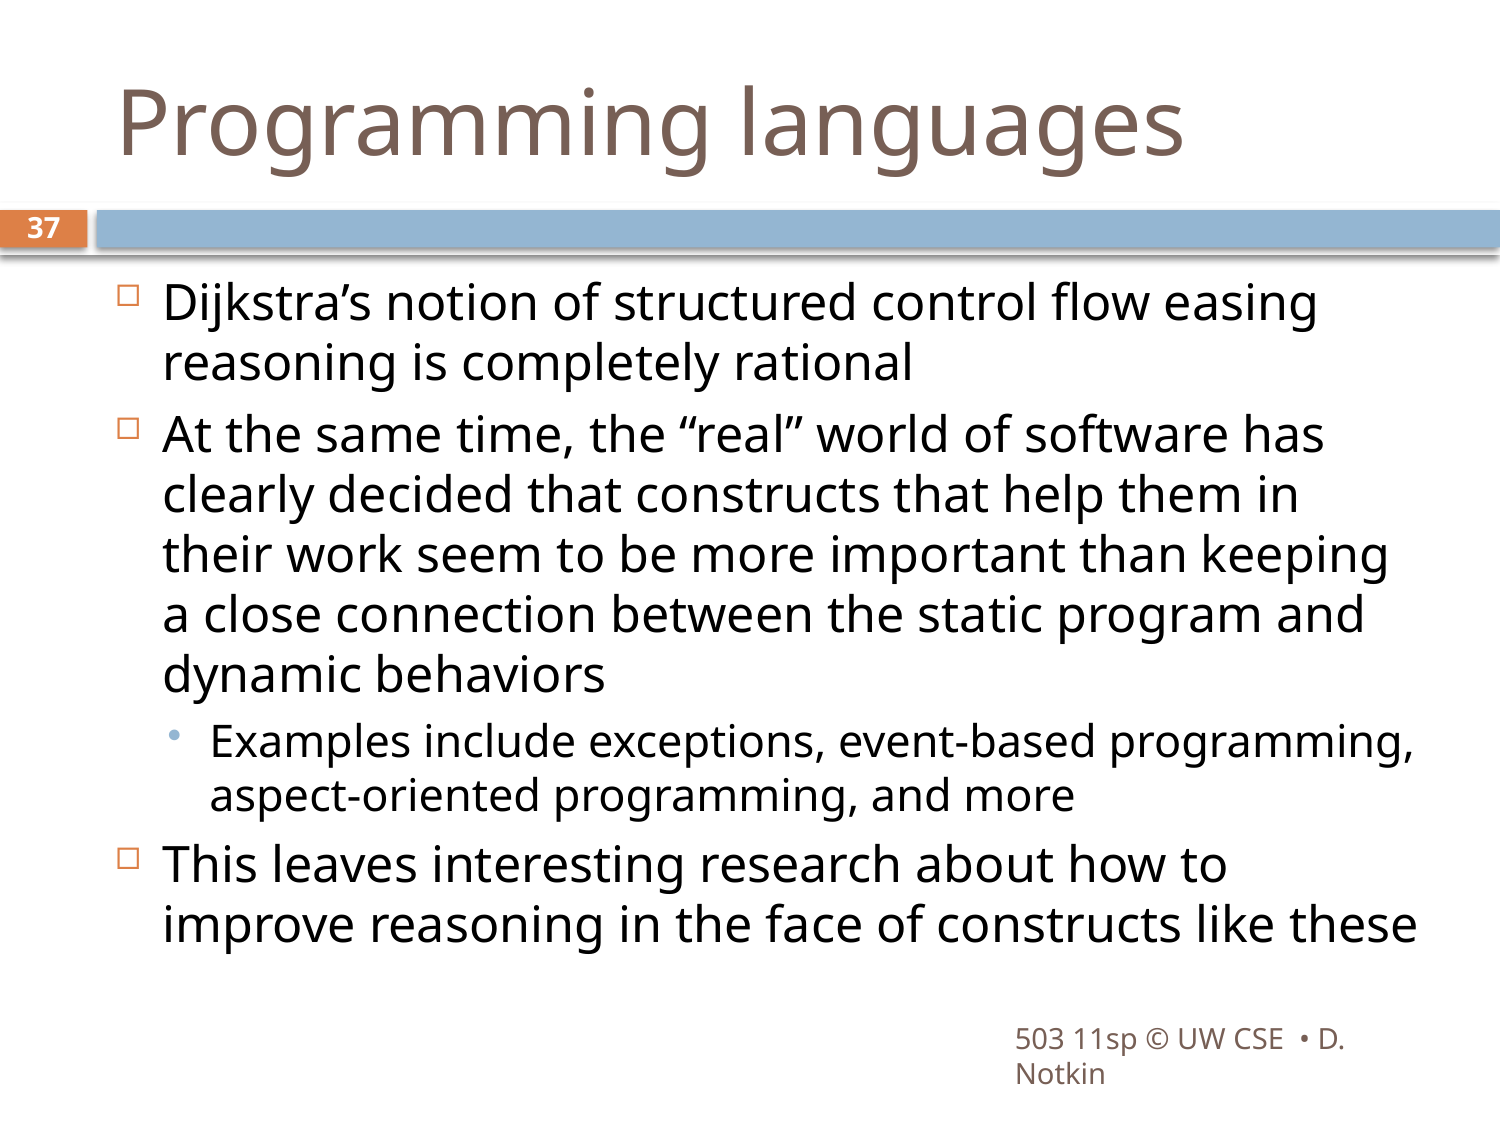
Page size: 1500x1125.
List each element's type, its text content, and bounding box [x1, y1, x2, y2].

title Programming languages [100, 37, 1438, 200]
list Dijkstra’s notion of structured control flow easing reasoning is completely rational At the same time, the “real” world of software has clearly decided that constructs that help them in their work seem to be more important than keeping a close connection between the static program and dynamic behaviors Examples include exceptions, event-based programming, aspect-oriented programming, and more This leaves interesting research about how to improve reasoning in the face of constructs like these [100, 262, 1438, 1000]
slide_number 37 [0, 208, 88, 249]
slide_number 503 11sp © UW CSE • D. Notkin [999, 1025, 1438, 1085]
